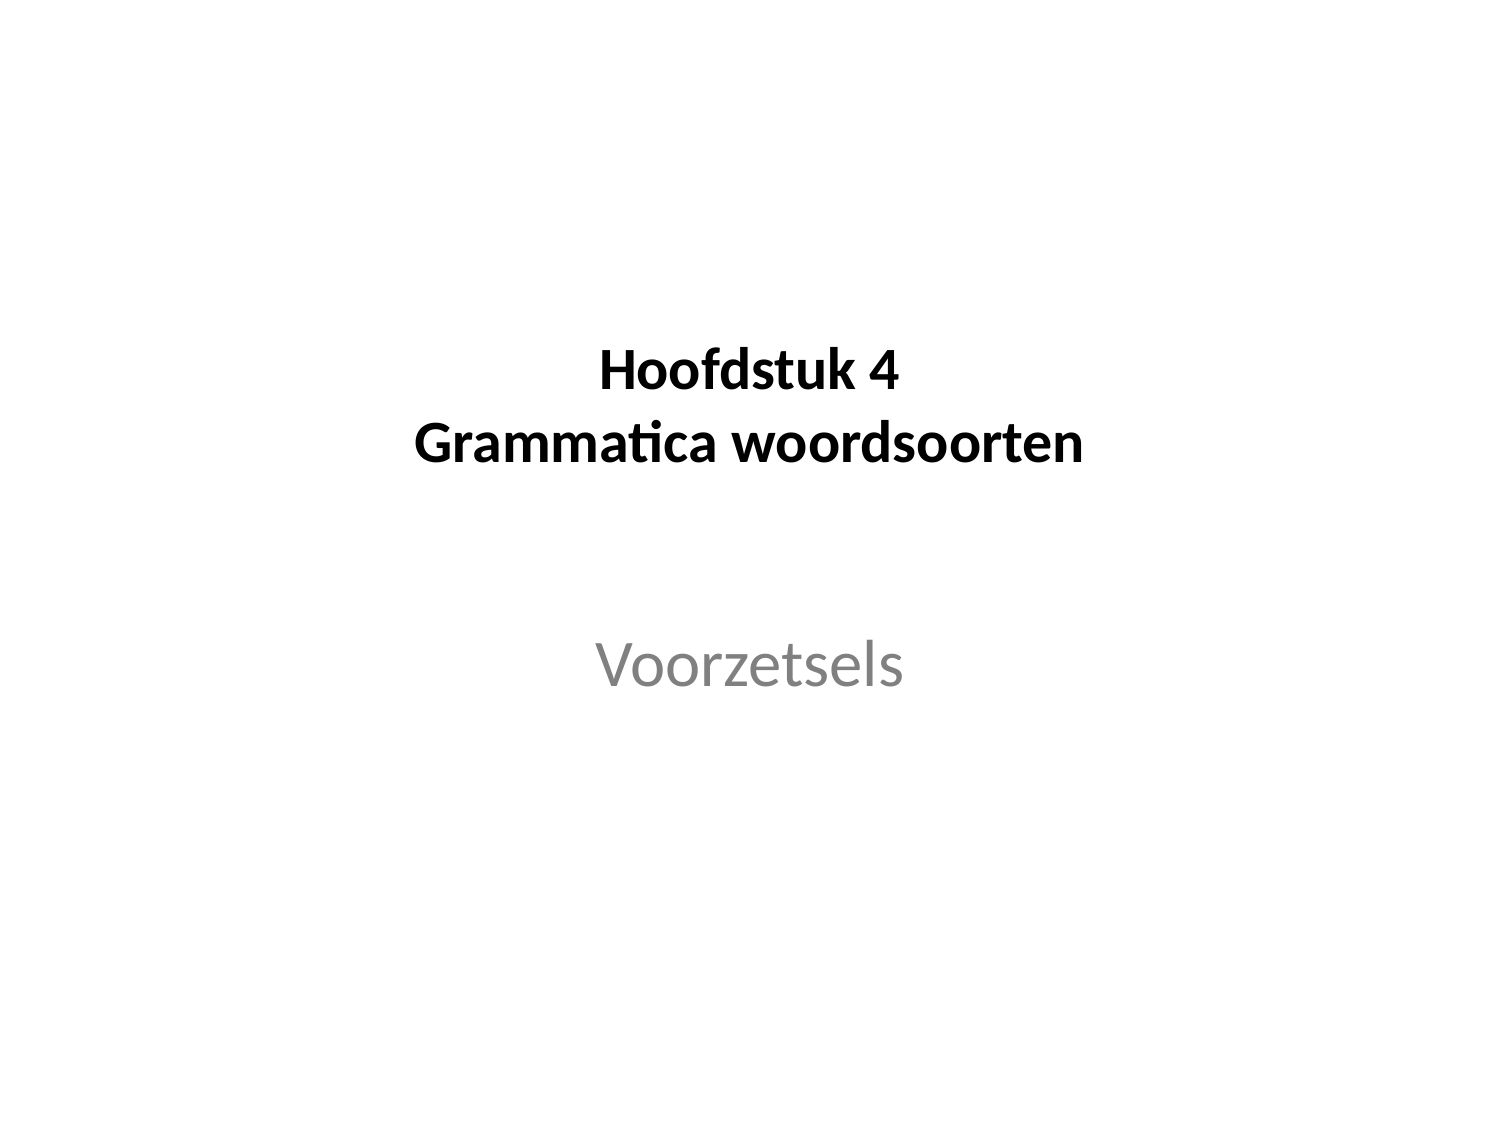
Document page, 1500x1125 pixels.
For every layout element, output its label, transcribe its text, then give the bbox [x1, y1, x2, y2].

subtitle Voorzetsels [225, 612, 1275, 900]
title Hoofdstuk 4 Grammatica woordsoorten [112, 321, 1388, 563]
